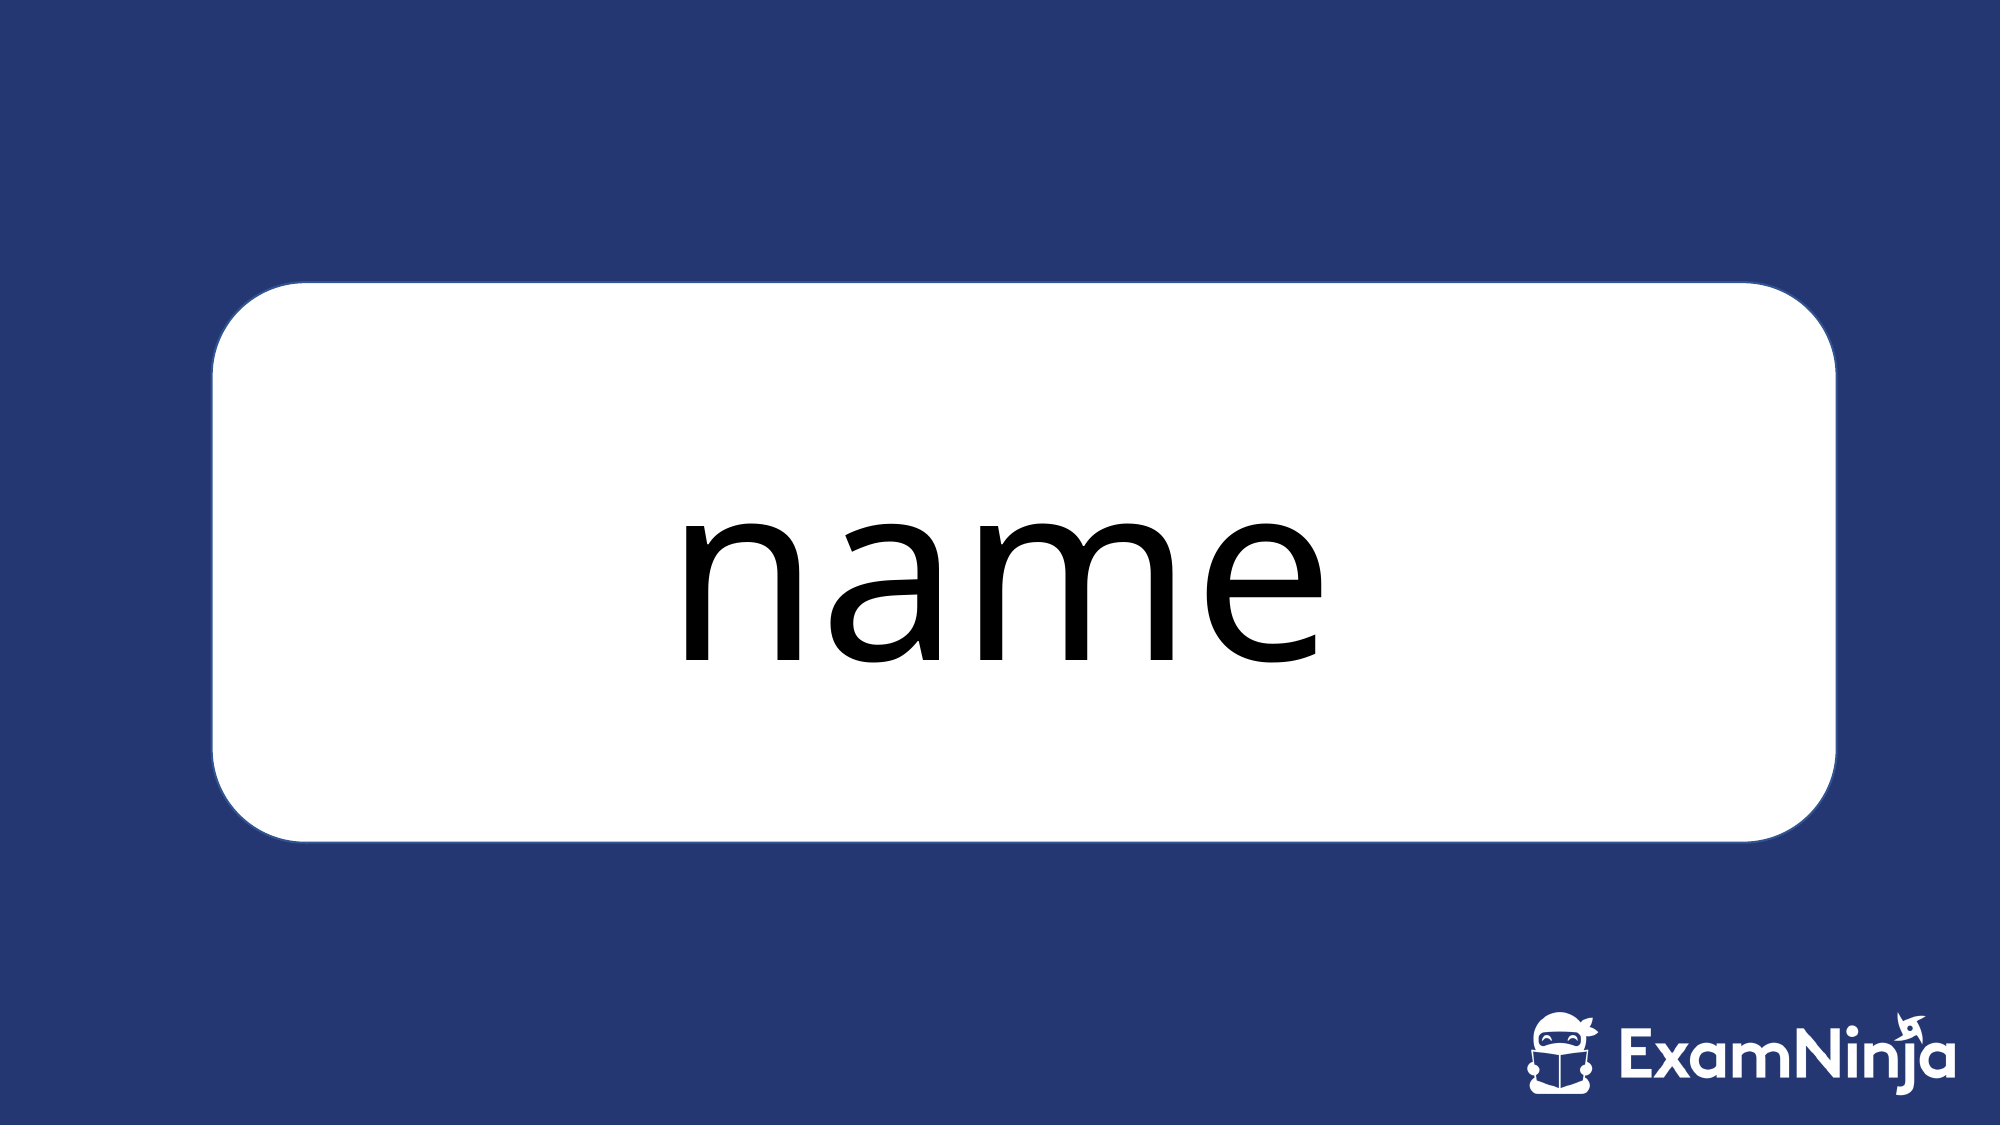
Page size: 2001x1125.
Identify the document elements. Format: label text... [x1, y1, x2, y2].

text_box [210, 719, 1838, 844]
text_box [210, 281, 1838, 403]
picture [1501, 1003, 1979, 1102]
text_box name [143, 403, 1857, 719]
